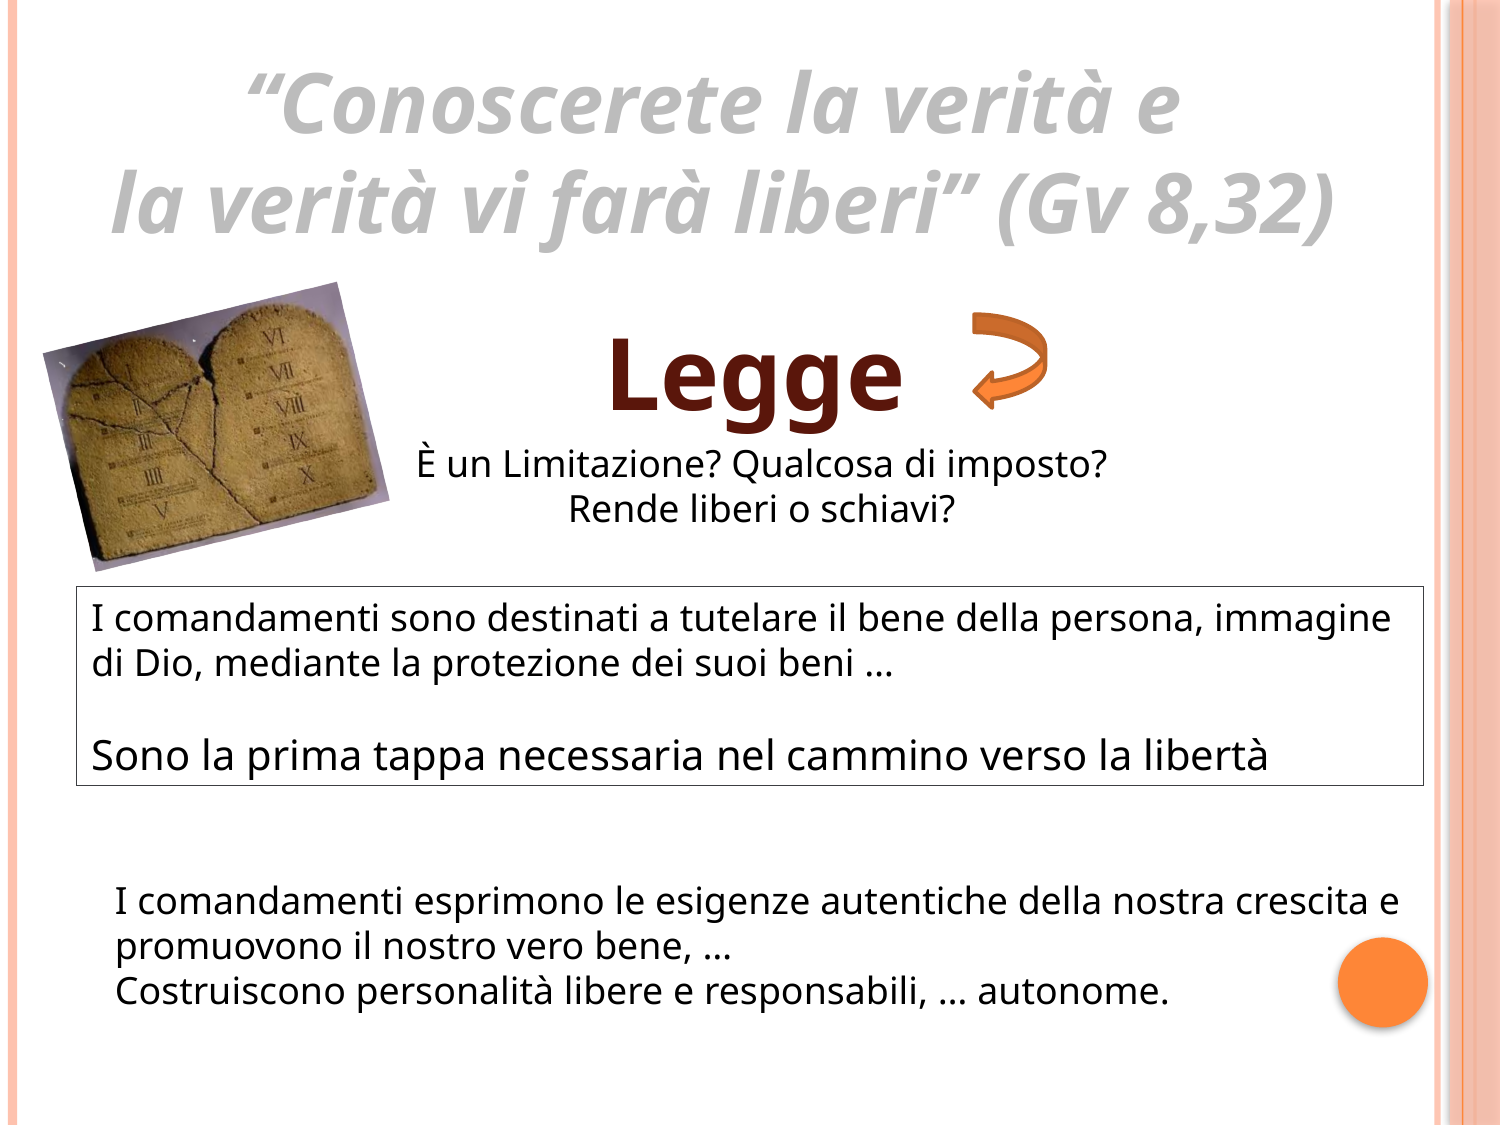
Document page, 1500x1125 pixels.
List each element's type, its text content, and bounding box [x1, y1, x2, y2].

text_box È un Limitazione? Qualcosa di imposto? Rende liberi o schiavi? [374, 432, 1436, 538]
text_box “Conoscerete la verità e la verità vi farà liberi” (Gv 8,32) [0, 42, 1447, 258]
text_box [972, 312, 1048, 410]
picture [43, 282, 389, 571]
text_box I comandamenti esprimono le esigenze autentiche della nostra crescita e promuovono il nostro vero bene, … Costruiscono personalità libere e responsabili, … autonome. [100, 869, 1447, 1020]
text_box Legge [588, 302, 947, 432]
text_box I comandamenti sono destinati a tutelare il bene della persona, immagine di Dio, mediante la protezione dei suoi beni … Sono la prima tappa necessaria nel cammino verso la libertà [76, 586, 1424, 786]
